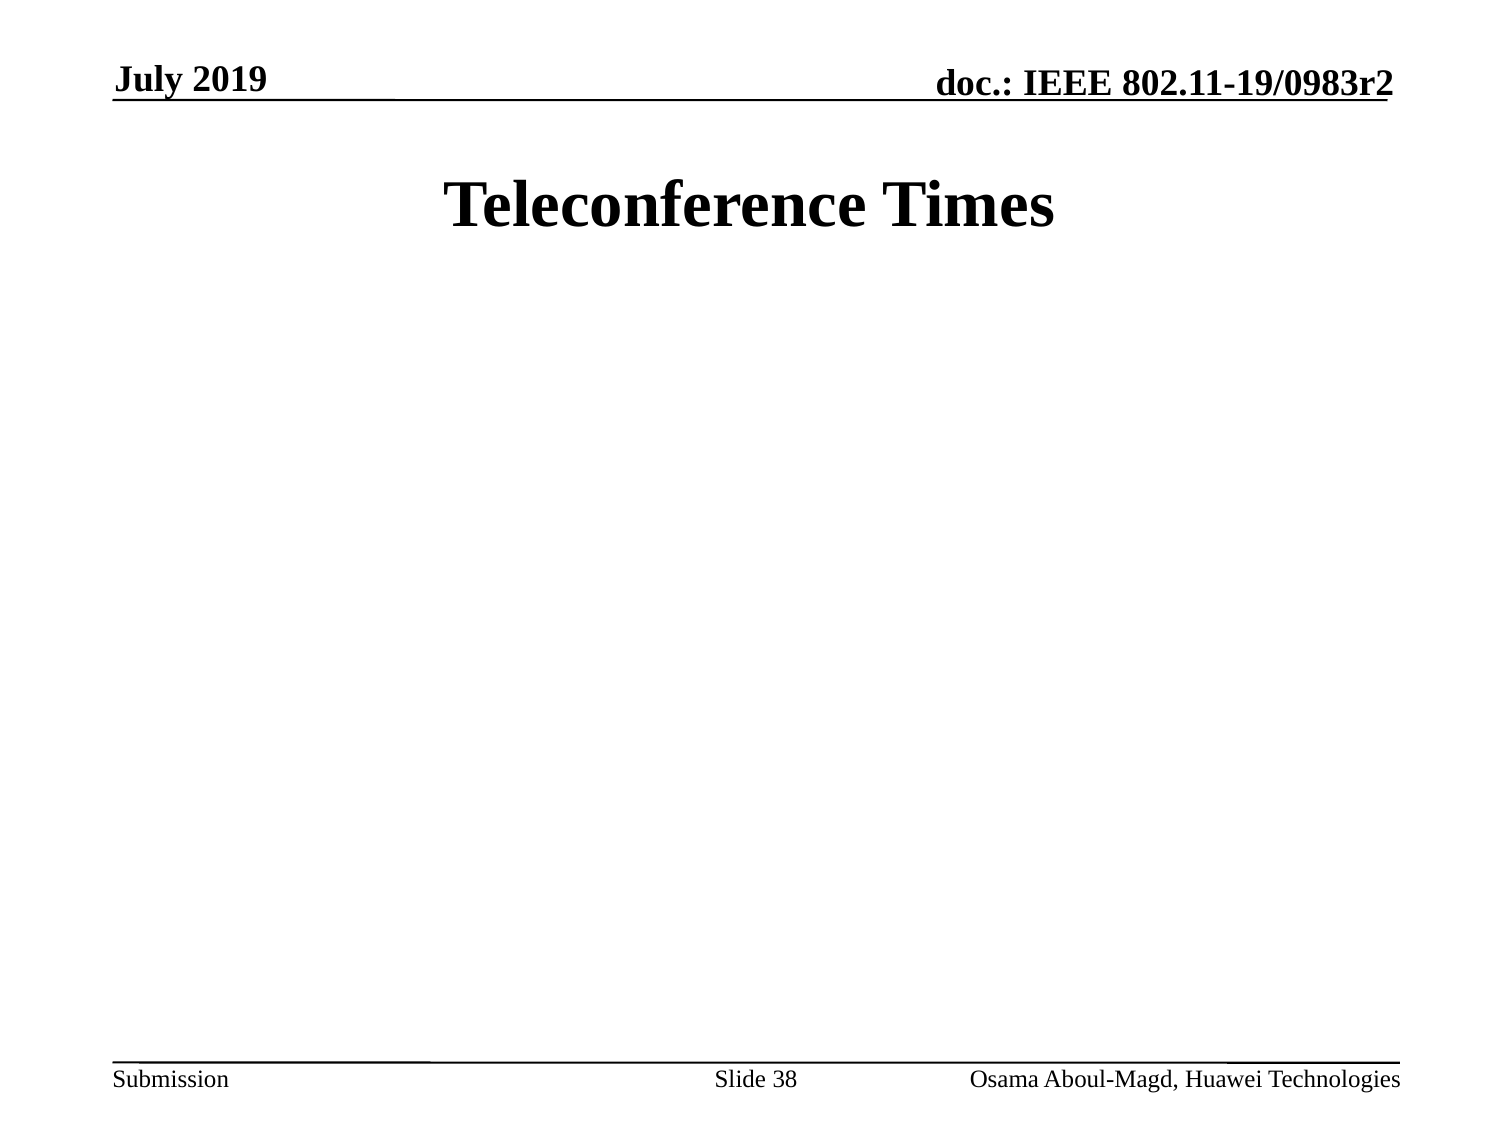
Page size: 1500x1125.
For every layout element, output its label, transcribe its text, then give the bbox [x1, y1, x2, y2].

title Teleconference Times [112, 112, 1388, 288]
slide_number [114, 54, 423, 100]
slide_number Slide 38 [712, 1061, 800, 1123]
footer Osama Aboul-Magd, Huawei Technologies [878, 1061, 1402, 1093]
